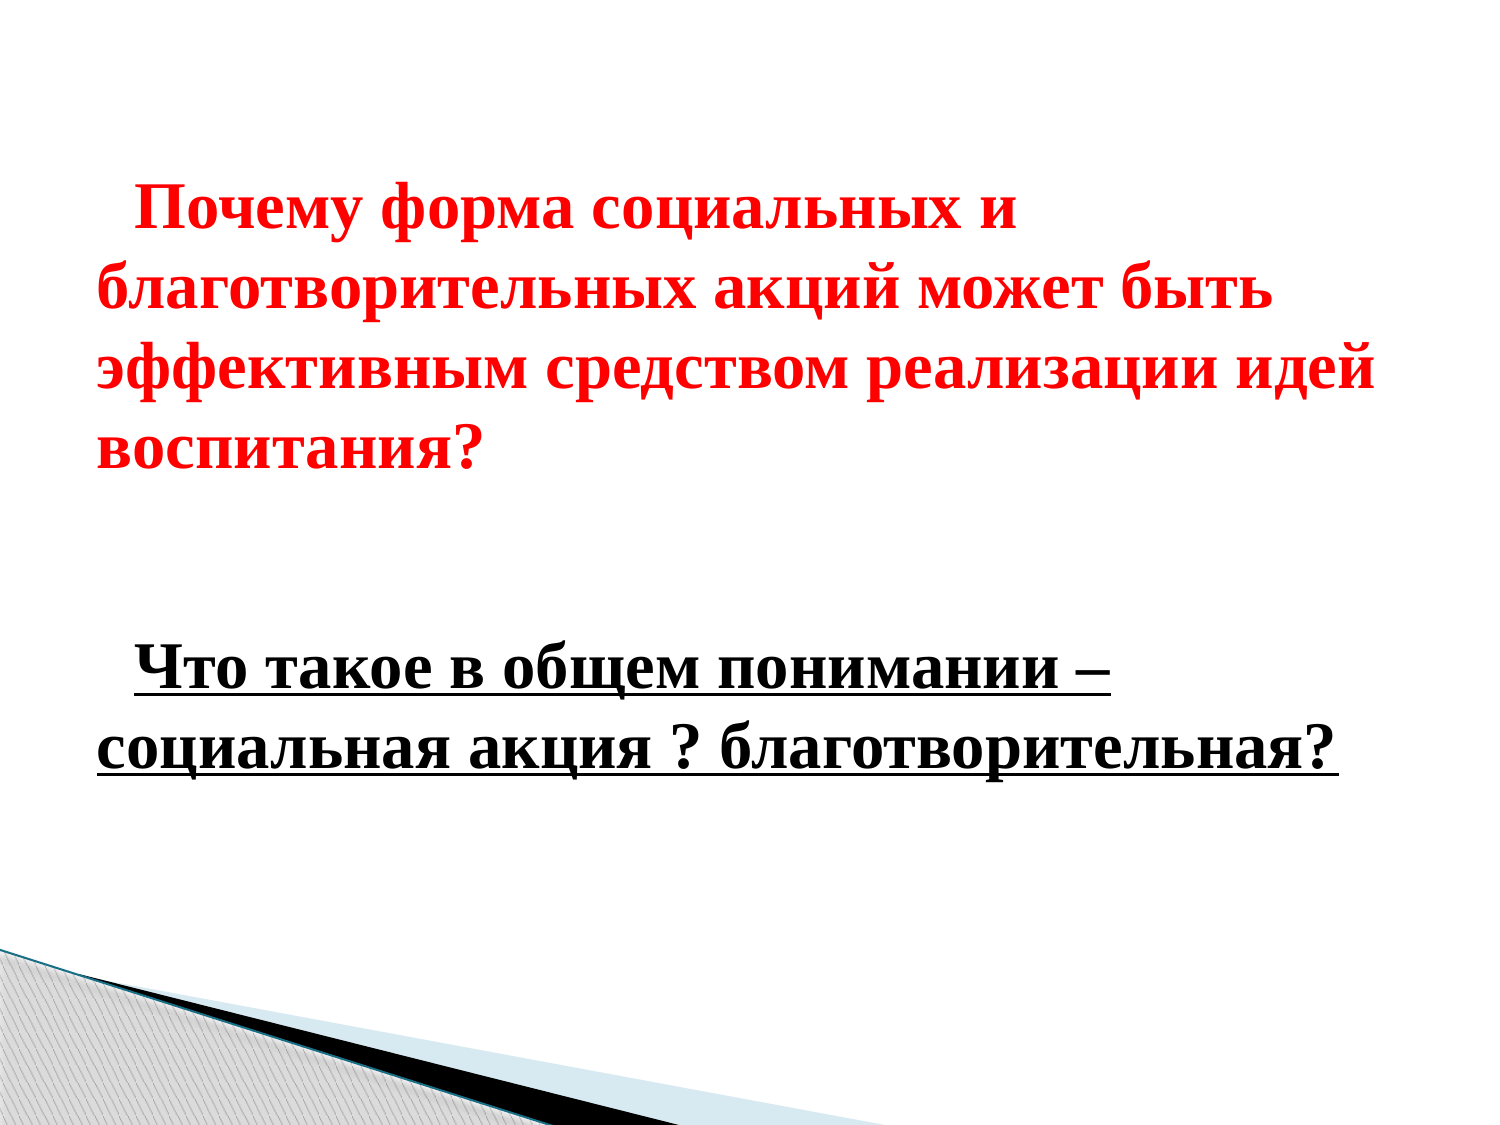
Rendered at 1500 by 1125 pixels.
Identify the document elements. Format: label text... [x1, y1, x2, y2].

text_box Почему форма социальных и благотворительных акций может быть эффективным средством реализации идей воспитания? Что такое в общем понимании –социальная акция ? благотворительная? [81, 154, 1477, 790]
